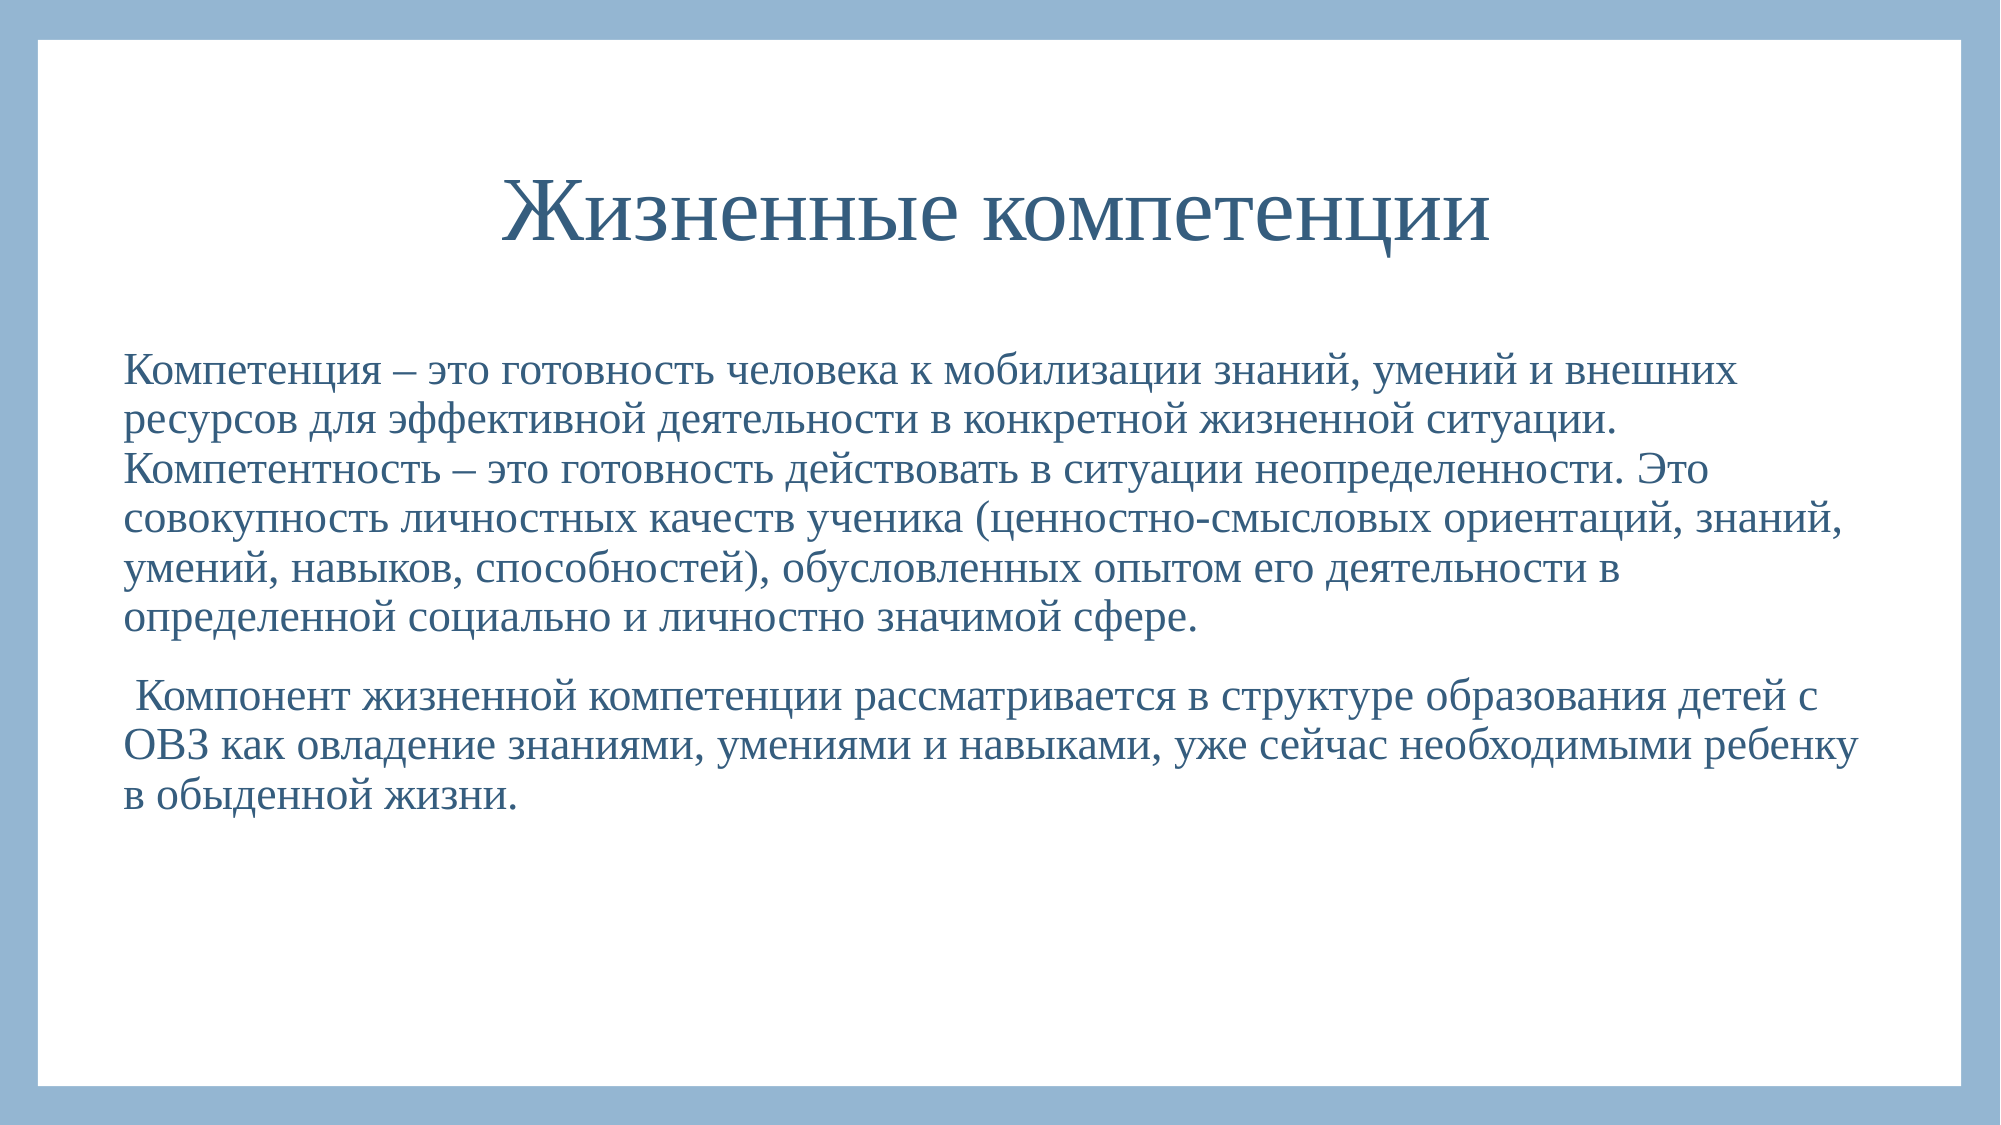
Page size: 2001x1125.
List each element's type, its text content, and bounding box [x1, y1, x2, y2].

list Компетенция – это готовность человека к мобилизации знаний, умений и внешних ресурсов для эффективной деятельности в конкретной жизненной ситуации. Компетентность – это готовность действовать в ситуации неопределенности. Это совокупность личностных качеств ученика (ценностно-смысловых ориентаций, знаний, умений, навыков, способностей), обусловленных опытом его деятельности в определенной социально и личностно значимой сфере. Компонент жизненной компетенции рассматривается в структуре образования детей с ОВЗ как овладение знаниями, умениями и навыками, уже сейчас необходимыми ребенку в обыденной жизни. [100, 337, 1900, 1000]
title Жизненные компетенции [187, 99, 1808, 323]
